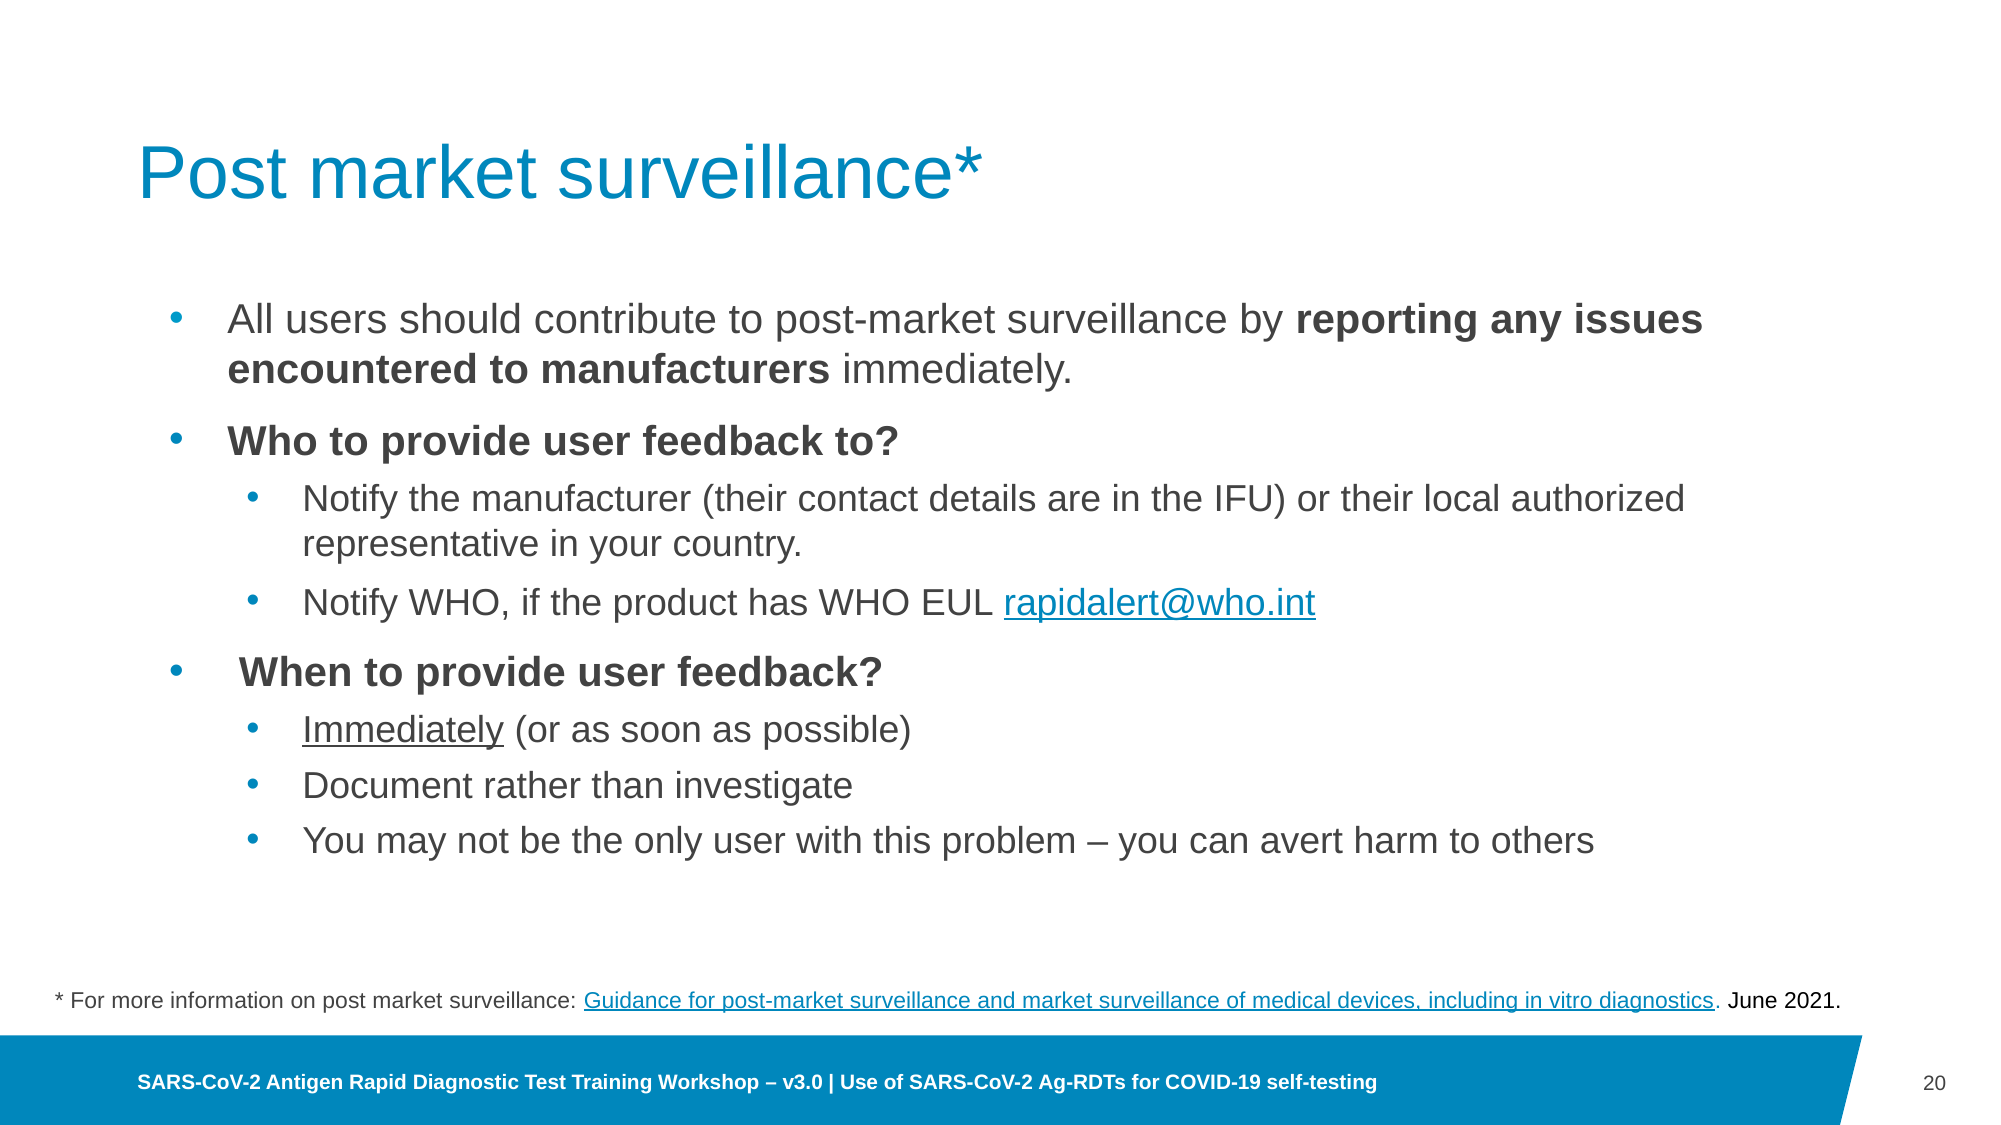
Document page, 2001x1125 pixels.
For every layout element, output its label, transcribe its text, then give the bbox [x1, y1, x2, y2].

slide_number 20 [1862, 1035, 1947, 1125]
footer SARS-CoV-2 Antigen Rapid Diagnostic Test Training Workshop – v3.0 | Use of SARS-CoV-2 Ag-RDTs for COVID-19 self-testing [137, 1039, 1392, 1122]
list All users should contribute to post-market surveillance by reporting any issues encountered to manufacturers immediately. Who to provide user feedback to? Notify the manufacturer (their contact details are in the IFU) or their local authorized representative in your country. Notify WHO, if the product has WHO EUL rapidalert@who.int When to provide user feedback? Immediately (or as soon as possible) Document rather than investigate You may not be the only user with this problem – you can avert harm to others [137, 284, 1863, 977]
title Post market surveillance* [137, 59, 1863, 215]
text_box * For more information on post market surveillance: Guidance for post-market surveillance and market surveillance of medical devices, including in vitro diagnostics. June 2021. [40, 977, 1905, 1020]
